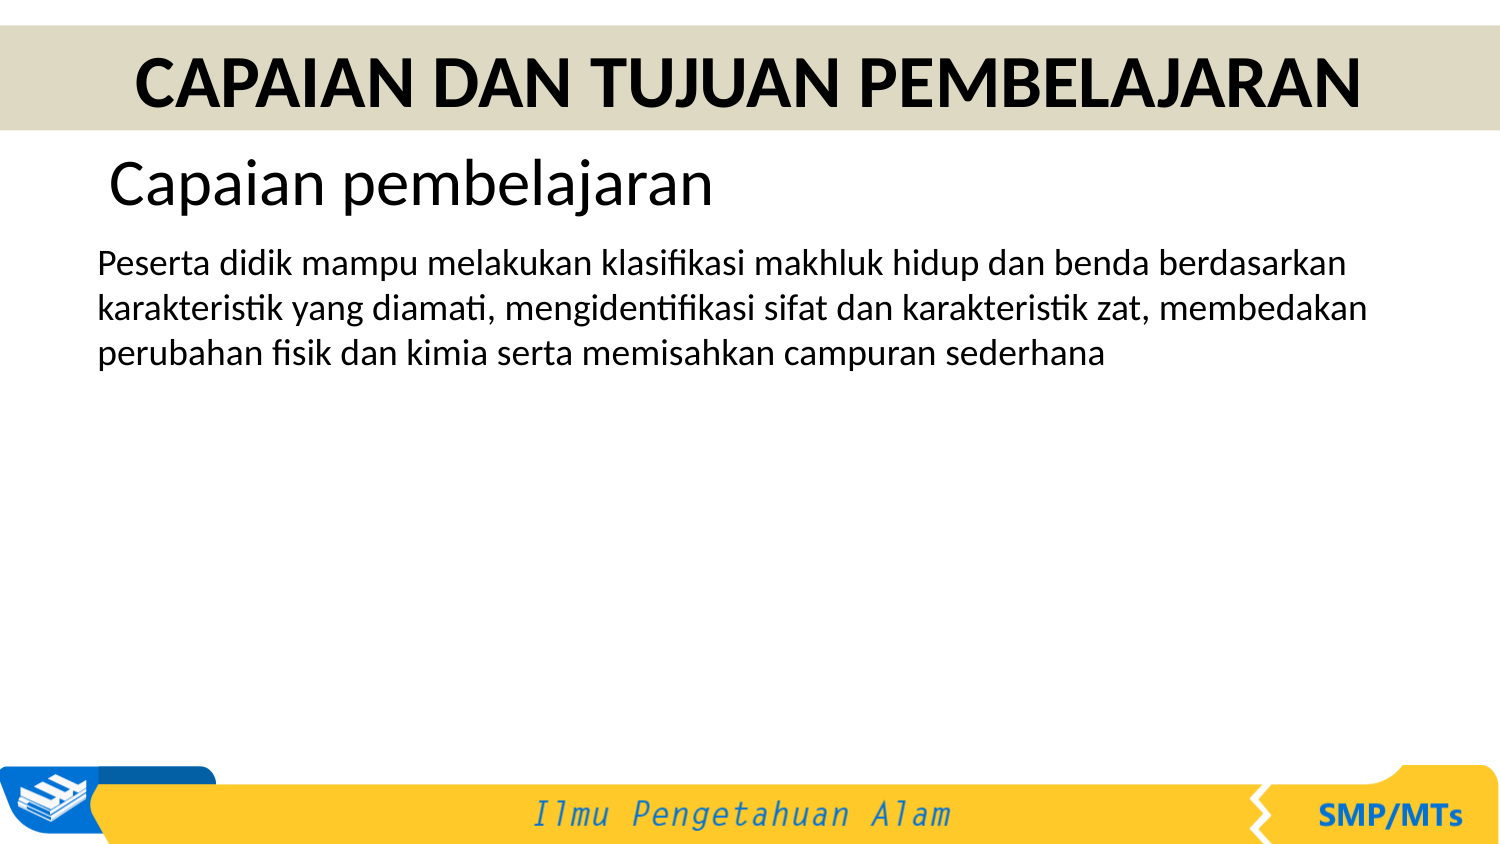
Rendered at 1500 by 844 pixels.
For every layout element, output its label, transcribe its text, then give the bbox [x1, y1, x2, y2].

text_box Peserta didik mampu melakukan klasifikasi makhluk hidup dan benda berdasarkan karakteristik yang diamati, mengidentifikasi sifat dan karakteristik zat, membedakan perubahan fisik dan kimia serta memisahkan campuran sederhana [72, 225, 1415, 387]
picture [0, 765, 1499, 844]
text_box Capaian pembelajaran [94, 131, 731, 227]
text_box CAPAIAN DAN TUJUAN PEMBELAJARAN [0, 25, 1500, 131]
